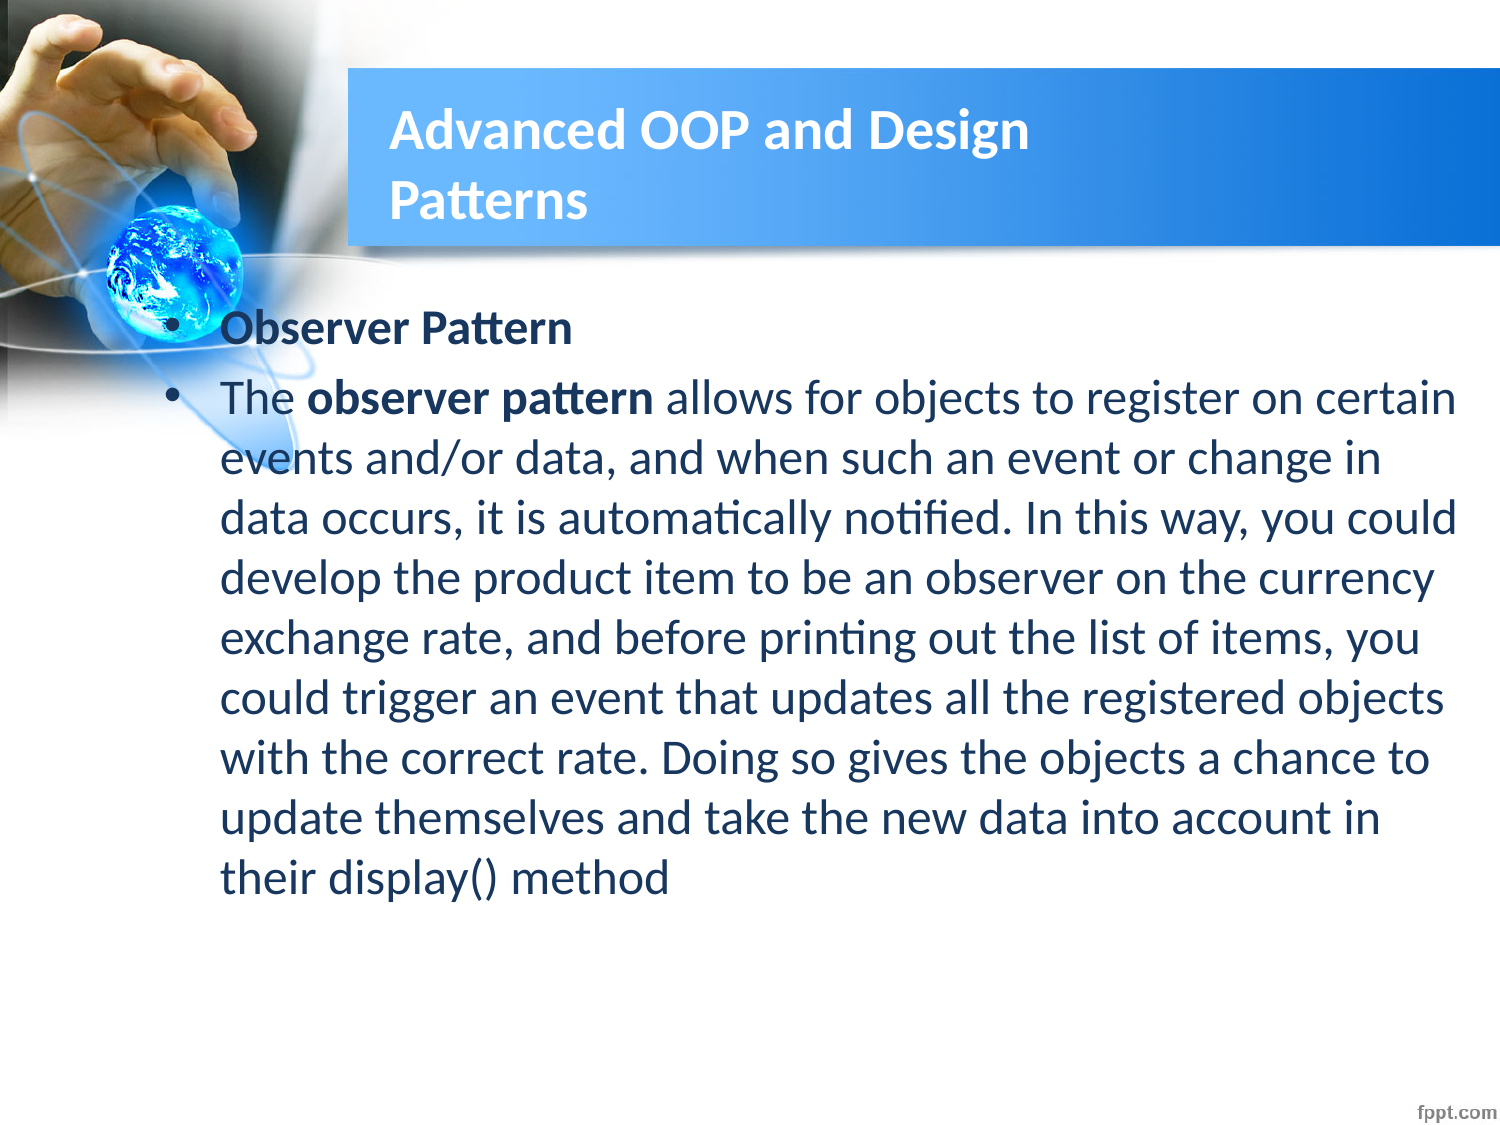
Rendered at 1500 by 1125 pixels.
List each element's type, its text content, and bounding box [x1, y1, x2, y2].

picture [0, 0, 1500, 1125]
title Advanced OOP and Design Patterns [374, 111, 1452, 212]
list Observer Pattern The observer pattern allows for objects to register on certain events and/or data, and when such an event or change in data occurs, it is automatically notified. In this way, you could develop the product item to be an observer on the currency exchange rate, and before printing out the list of items, you could trigger an event that updates all the registered objects with the correct rate. Doing so gives the objects a chance to update themselves and take the new data into account in their display() method [148, 286, 1477, 1039]
